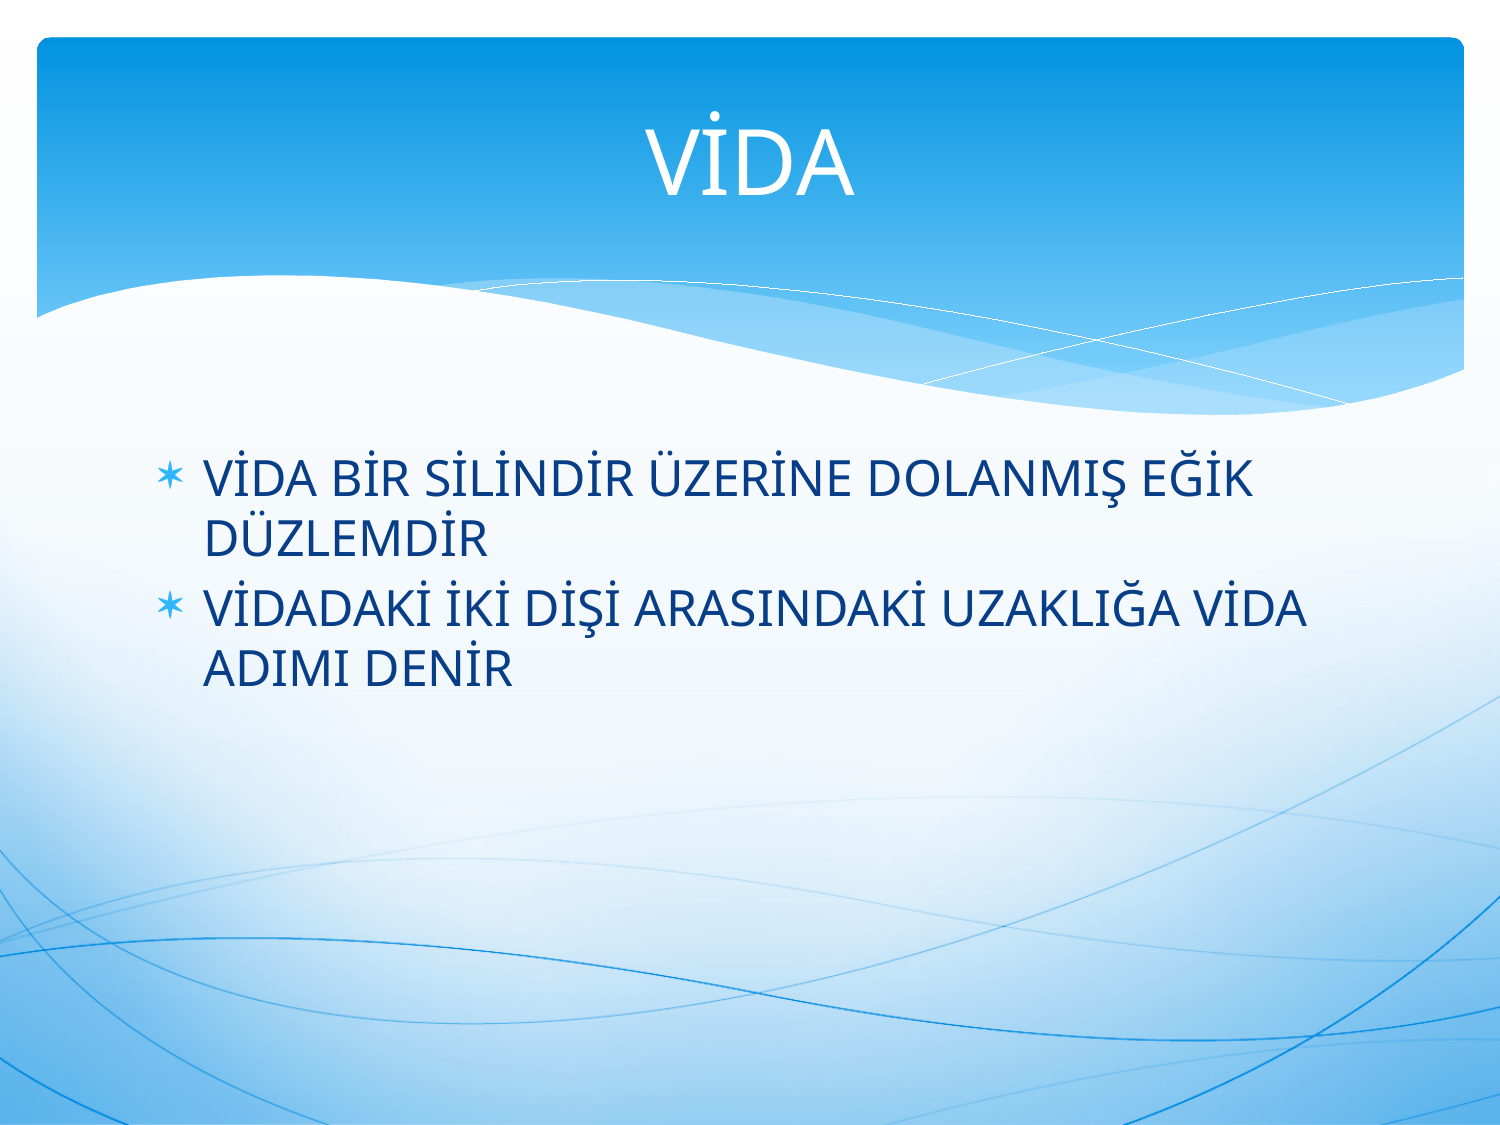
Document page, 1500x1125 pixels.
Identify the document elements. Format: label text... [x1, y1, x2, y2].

title VİDA [75, 55, 1425, 261]
list VİDA BİR SİLİNDİR ÜZERİNE DOLANMIŞ EĞİK DÜZLEMDİR VİDADAKİ İKİ DİŞİ ARASINDAKİ UZAKLIĞA VİDA ADIMI DENİR [143, 438, 1359, 1005]
